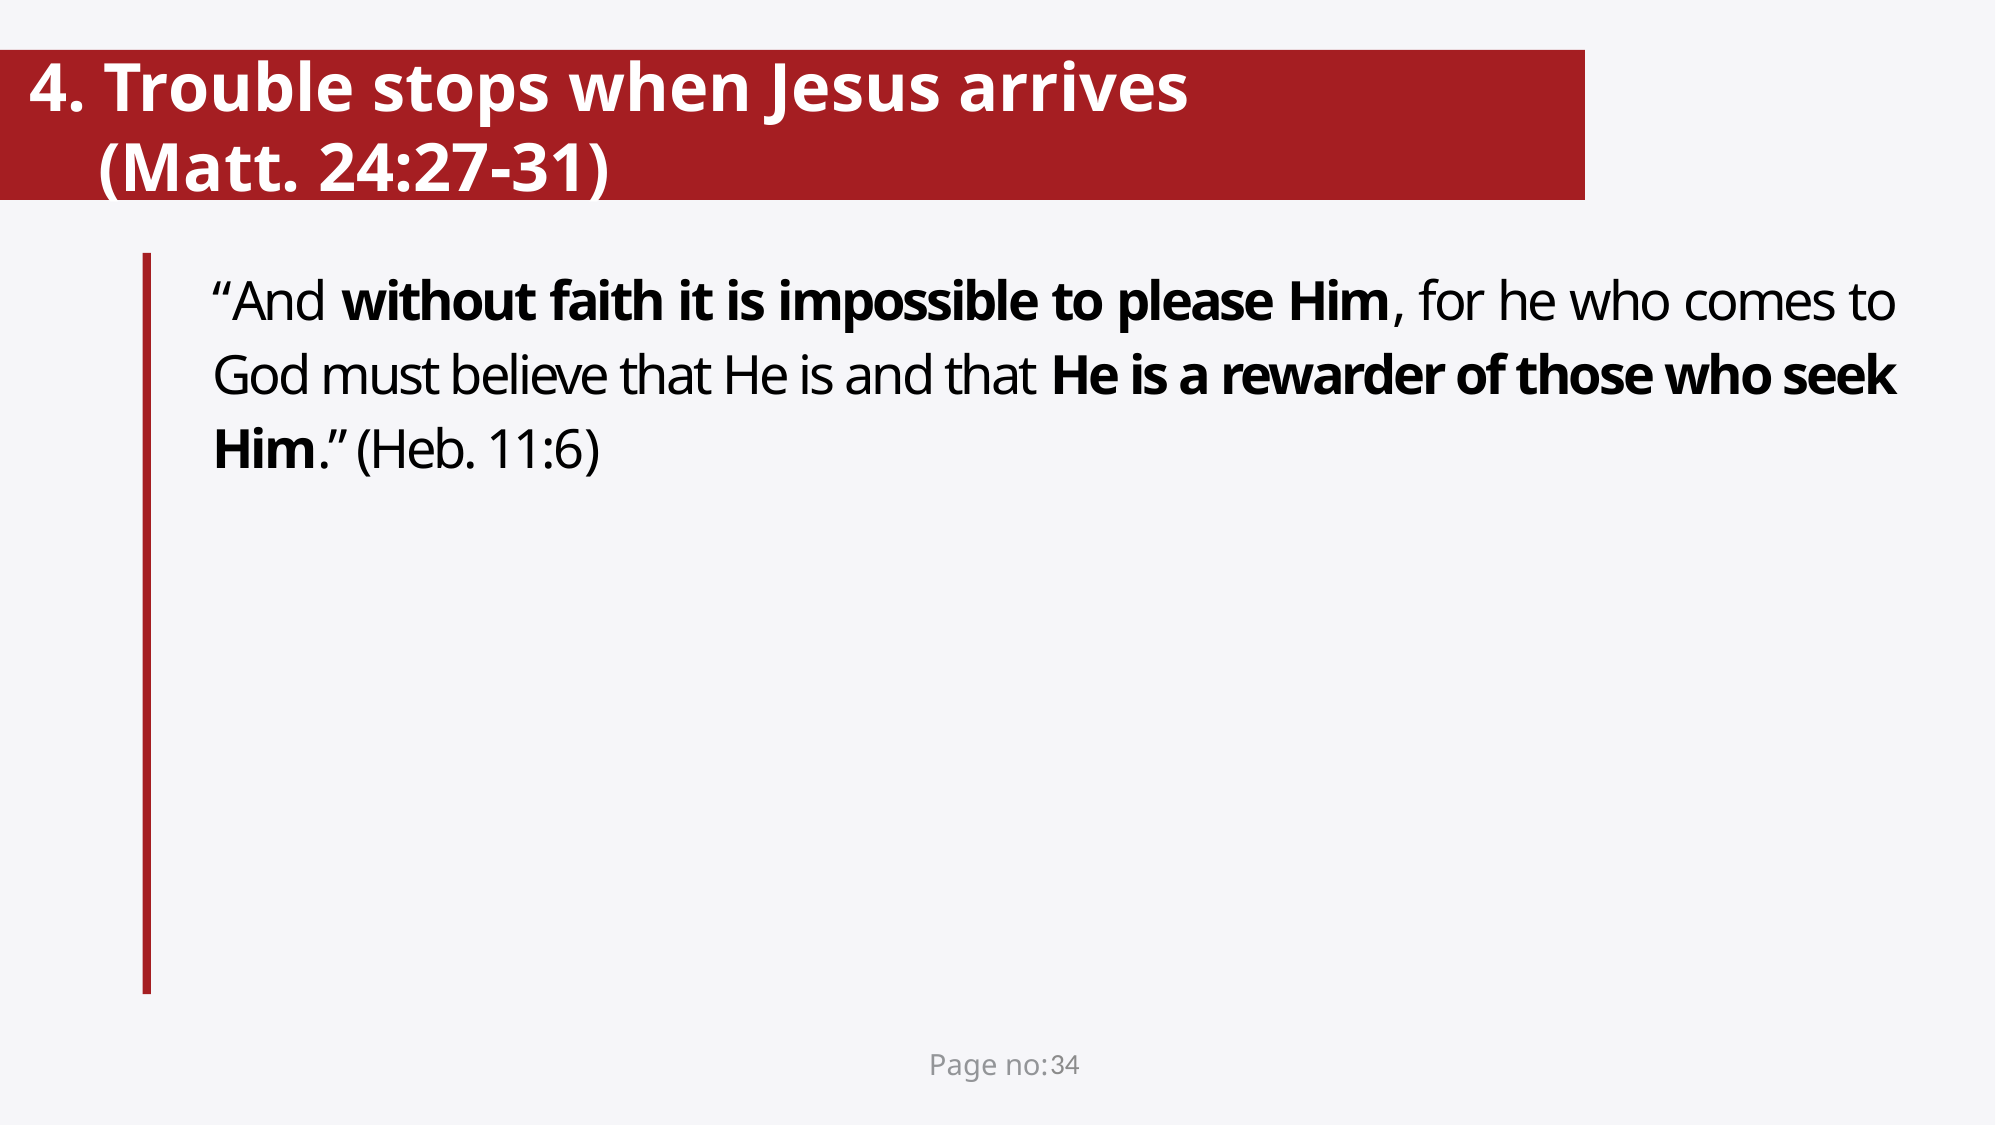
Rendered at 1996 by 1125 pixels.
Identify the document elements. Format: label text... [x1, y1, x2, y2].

title 4. Trouble stops when Jesus arrives (Matt. 24:27-31) [14, 62, 1810, 188]
subtitle “And without faith it is impossible to please Him, for he who comes to God must believe that He is and that He is a rewarder of those who seek Him.” (Heb. 11:6) [197, 249, 1910, 1000]
